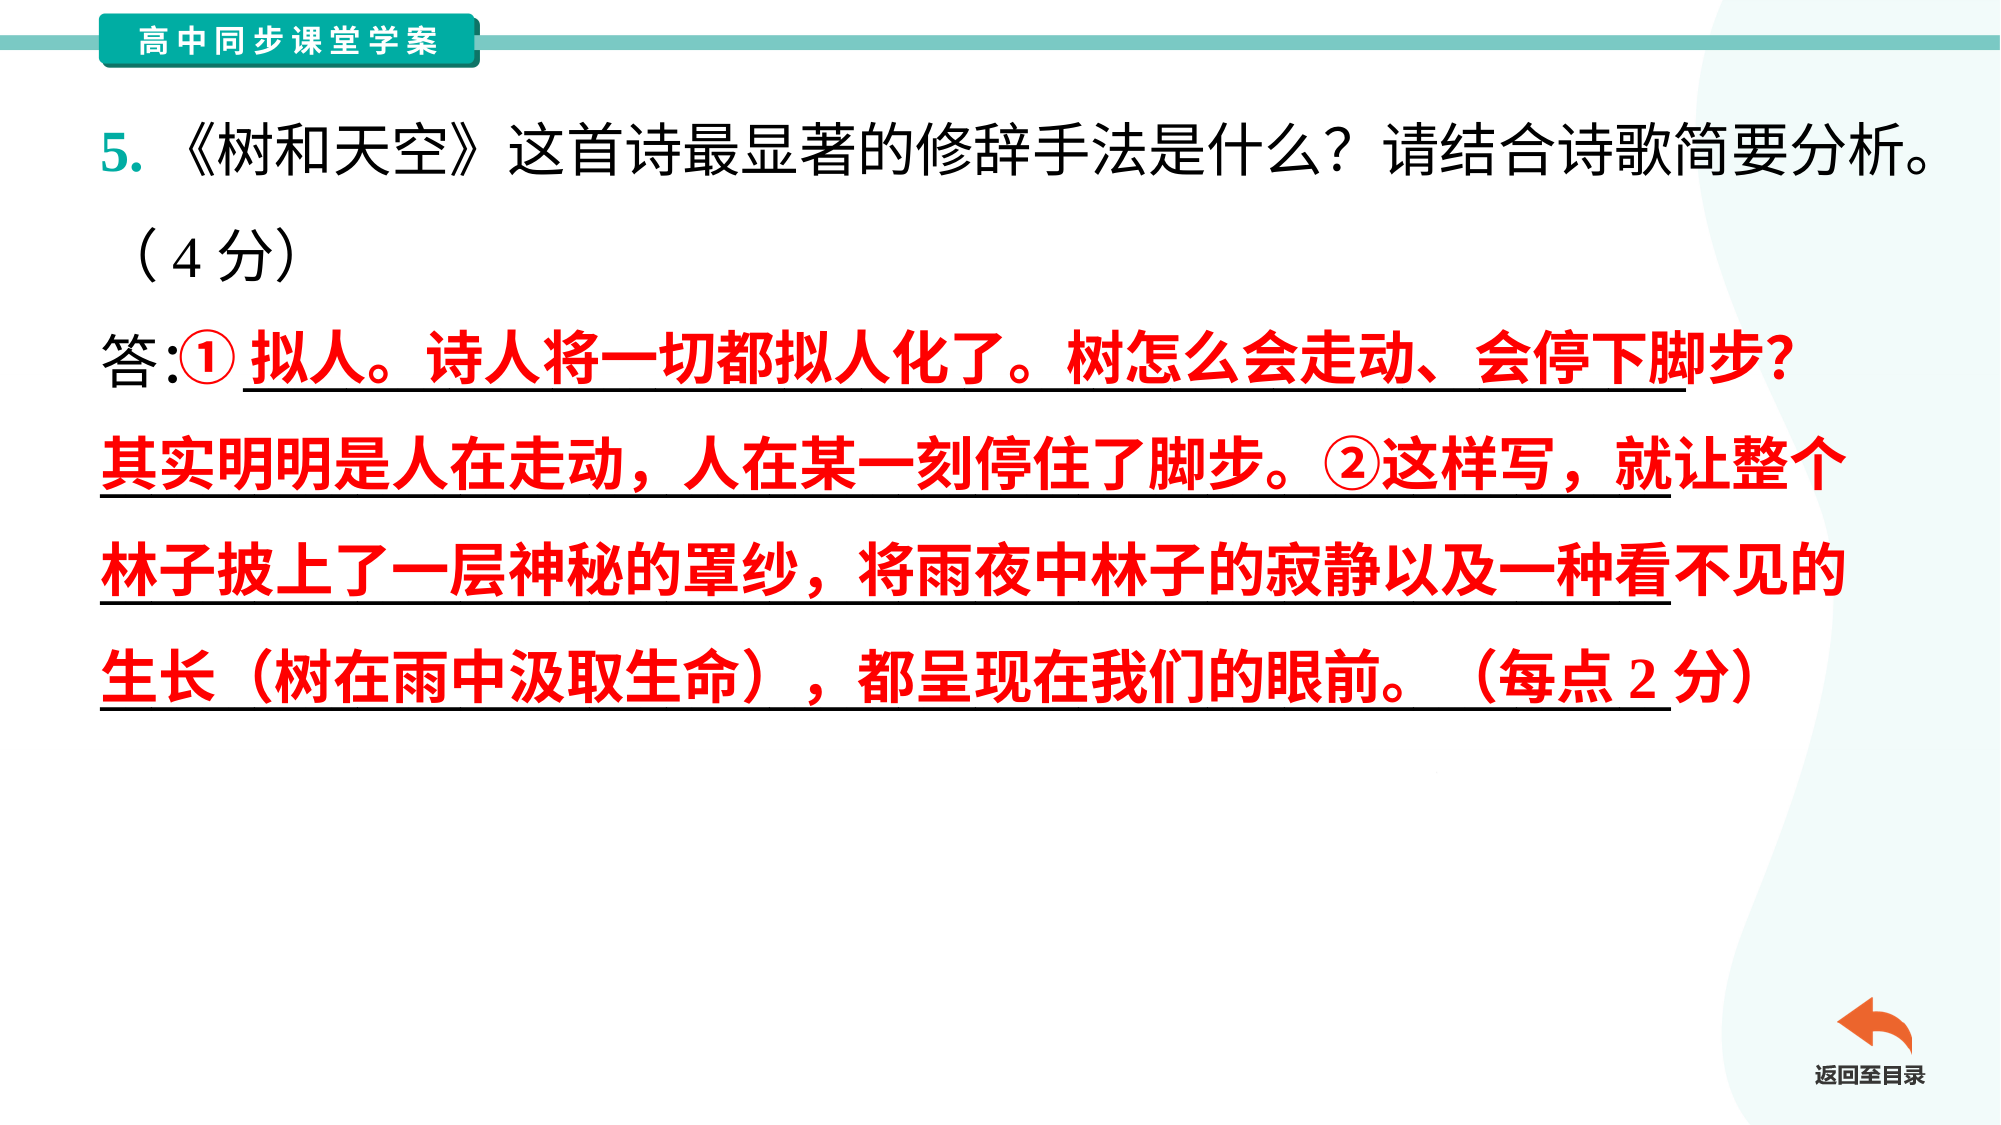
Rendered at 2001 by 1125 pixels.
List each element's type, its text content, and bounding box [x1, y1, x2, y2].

text_box 5.《树和天空》这首诗最显著的修辞手法是什么？请结合诗歌简要分析。 （4分） 答： ________________________________________________________ _____________________________________________________________ _____________________________________________________________ _____________________________________________________________ [100, 76, 1899, 284]
text_box ①拟人。诗人将一切都拟人化了。树怎么会走动、会停下脚步？ 其实明明是人在走动，人在某一刻停住了脚步。②这样写，就让整个 林子披上了一层神秘的罩纱，将雨夜中林子的寂静以及一种看不见的 生长（树在雨中汲取生命），都呈现在我们的眼前。（每点2分） [100, 284, 1899, 710]
text_box 5.《树和天空》这首诗最显著的修辞手法是什么？请结合诗歌简要分析。 （4分） 答： ________________________________________________________ _____________________________________________________________ _____________________________________________________________ _____________________________________________________________ [100, 710, 1899, 715]
picture [0, 0, 2000, 1125]
